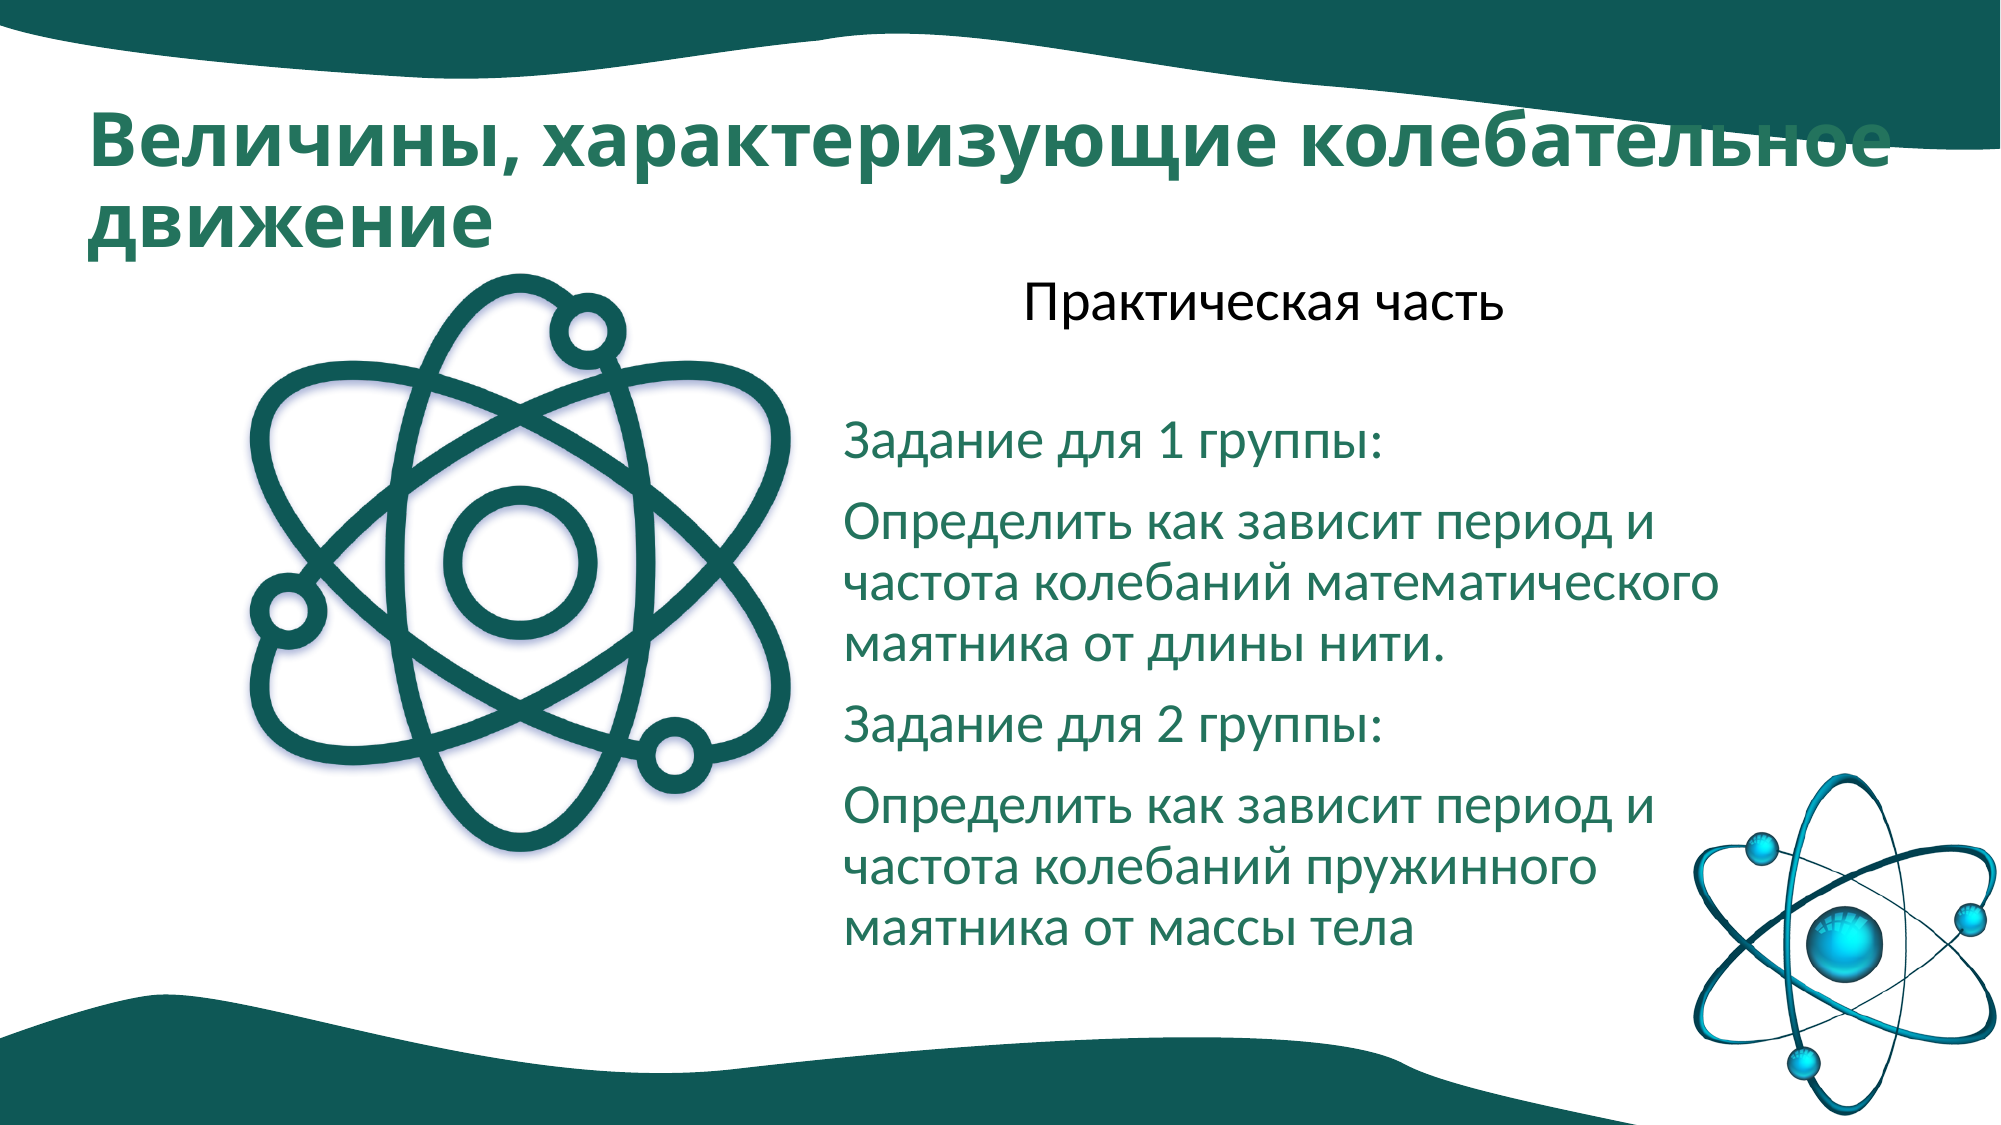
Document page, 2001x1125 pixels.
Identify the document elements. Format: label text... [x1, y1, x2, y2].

picture [1987, 856, 1994, 879]
picture [211, 254, 829, 871]
picture [1652, 752, 2001, 1125]
list Задание для 1 группы: Определить как зависит период и частота колебаний математического маятника от длины нити. Задание для 2 группы: Определить как зависит период и частота колебаний пружинного маятника от массы тела [828, 402, 1736, 1019]
picture [1806, 782, 1830, 822]
picture [1753, 920, 1783, 968]
text_box Практическая часть [1009, 254, 1521, 340]
title Величины, характеризующие колебательное движение [72, 74, 2000, 292]
